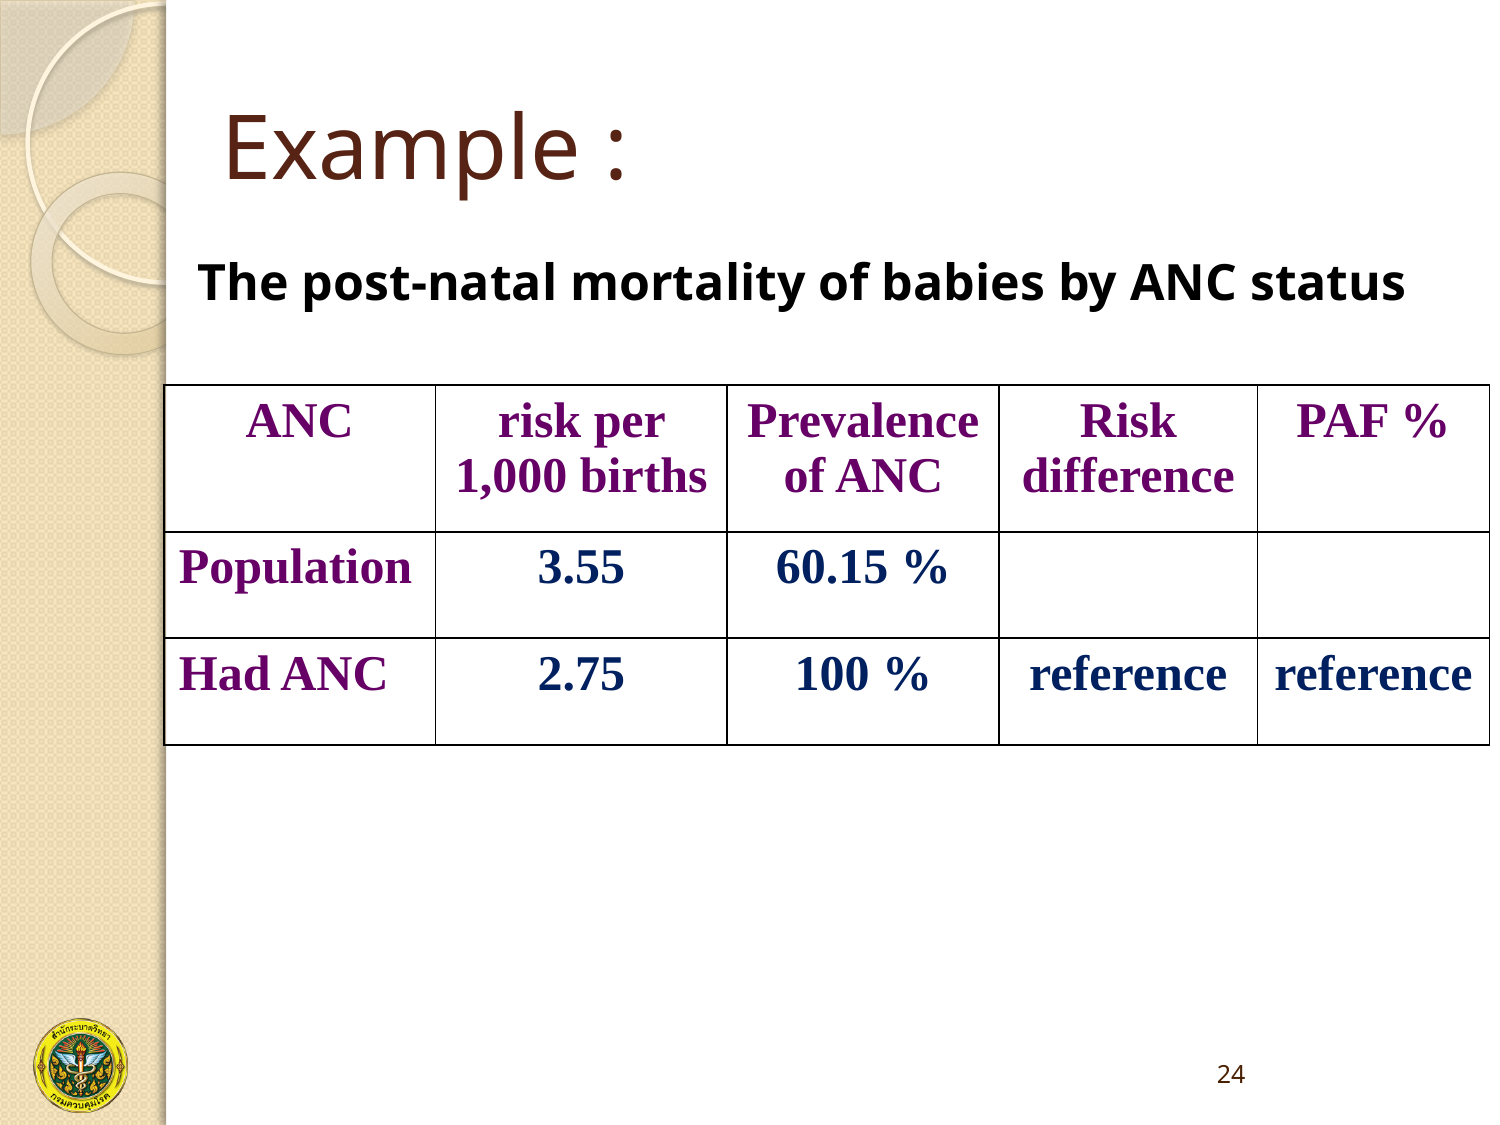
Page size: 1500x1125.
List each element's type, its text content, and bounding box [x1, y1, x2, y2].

title Example : [206, 50, 1388, 238]
table_cell 100 % [728, 639, 998, 744]
text_box The post-natal mortality of babies by ANC status [182, 243, 1471, 319]
table_cell reference [1000, 639, 1257, 744]
table_header PAF % [1258, 386, 1489, 531]
table_cell Had ANC [165, 639, 435, 744]
table_cell 3.55 [436, 533, 726, 637]
table_cell Population [165, 533, 435, 637]
table_header Prevalence of ANC [728, 386, 998, 531]
table_cell reference [1258, 639, 1489, 744]
table_cell 60.15 % [728, 533, 998, 637]
table_header Risk difference [1000, 386, 1257, 531]
table_header risk per 1,000 births [436, 386, 726, 531]
table_header ANC [165, 386, 435, 531]
table_cell [1258, 533, 1489, 637]
table_cell 2.75 [436, 639, 726, 744]
table_cell [1000, 533, 1257, 637]
slide_number 24 [1074, 1025, 1388, 1100]
picture [33, 1018, 128, 1113]
